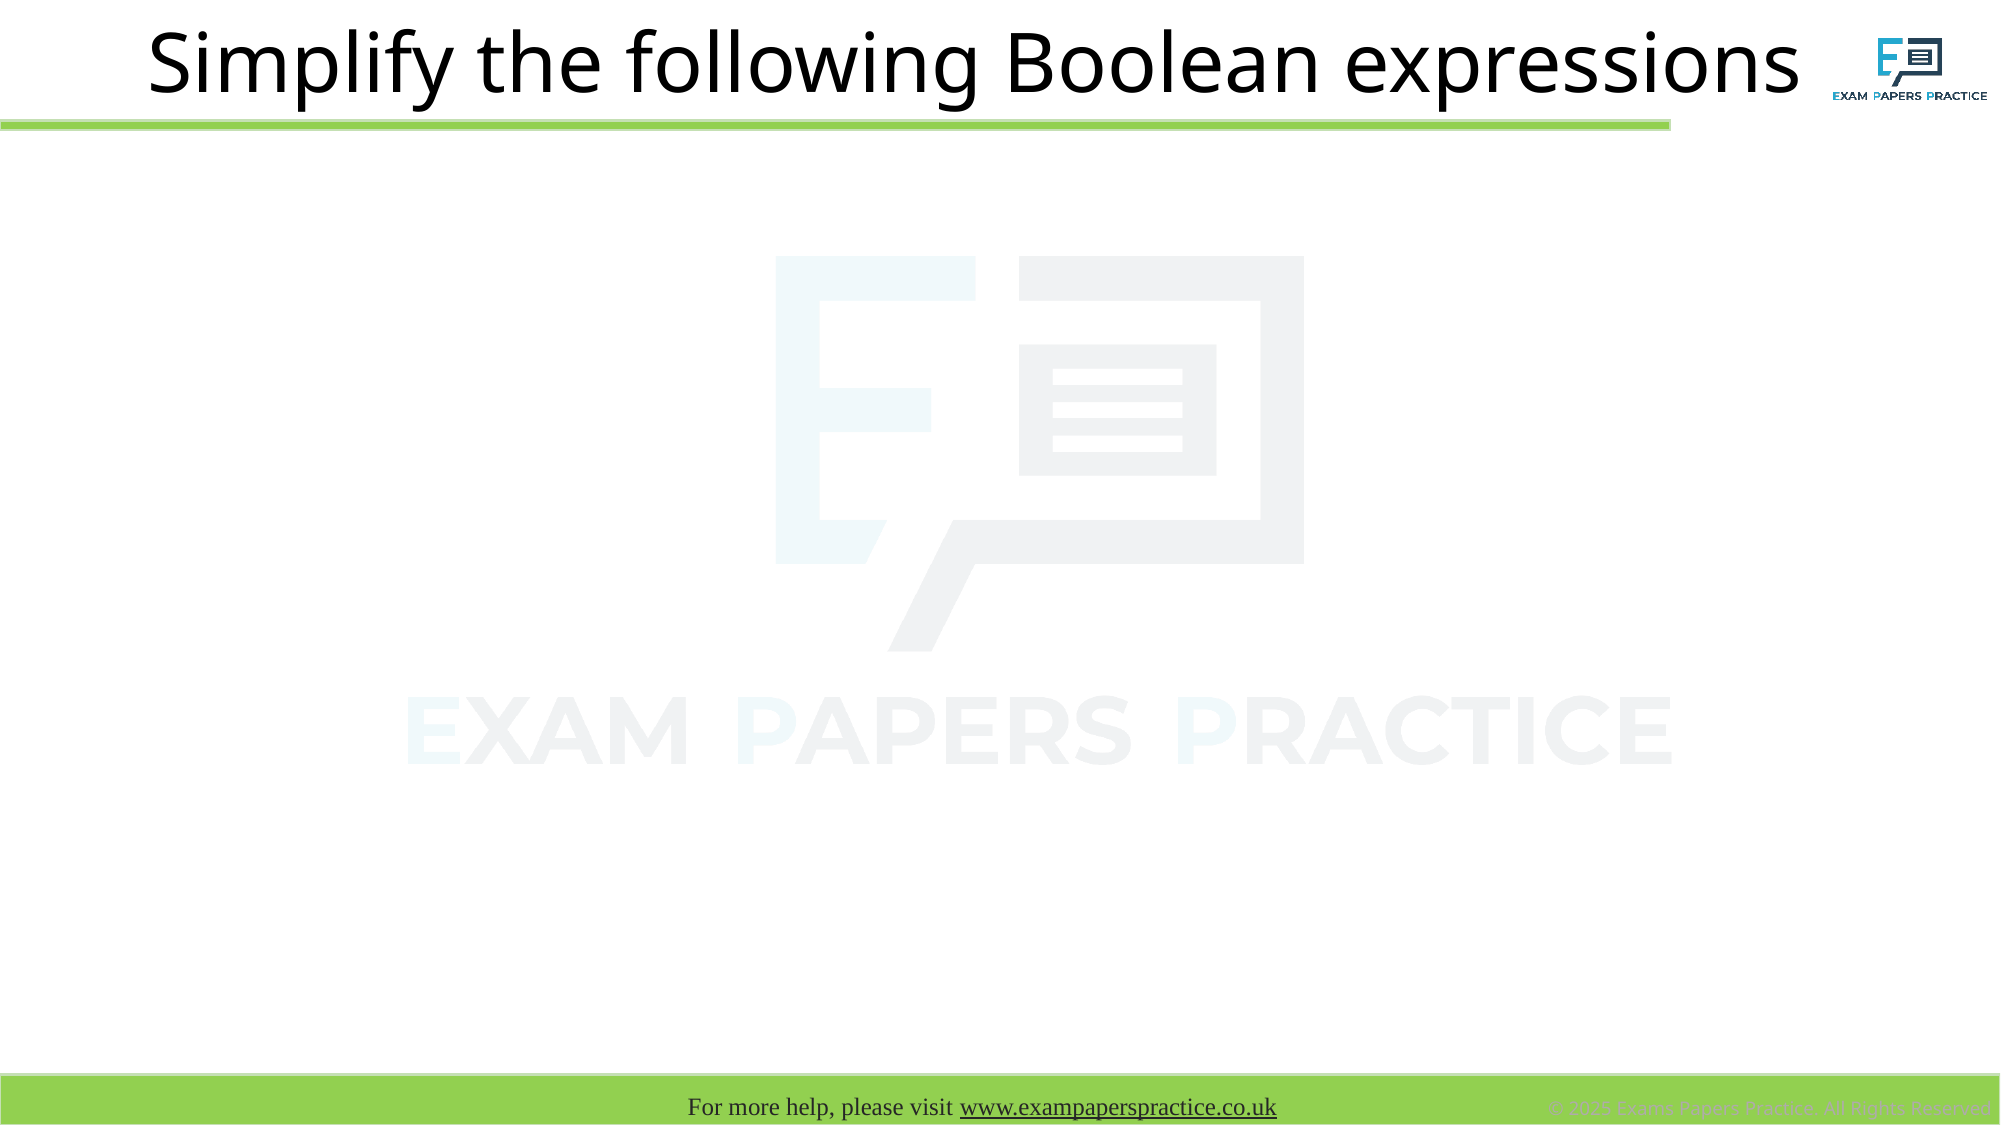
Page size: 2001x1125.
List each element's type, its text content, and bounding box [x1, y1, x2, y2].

title Simplify the following Boolean expressions [132, 11, 1858, 121]
